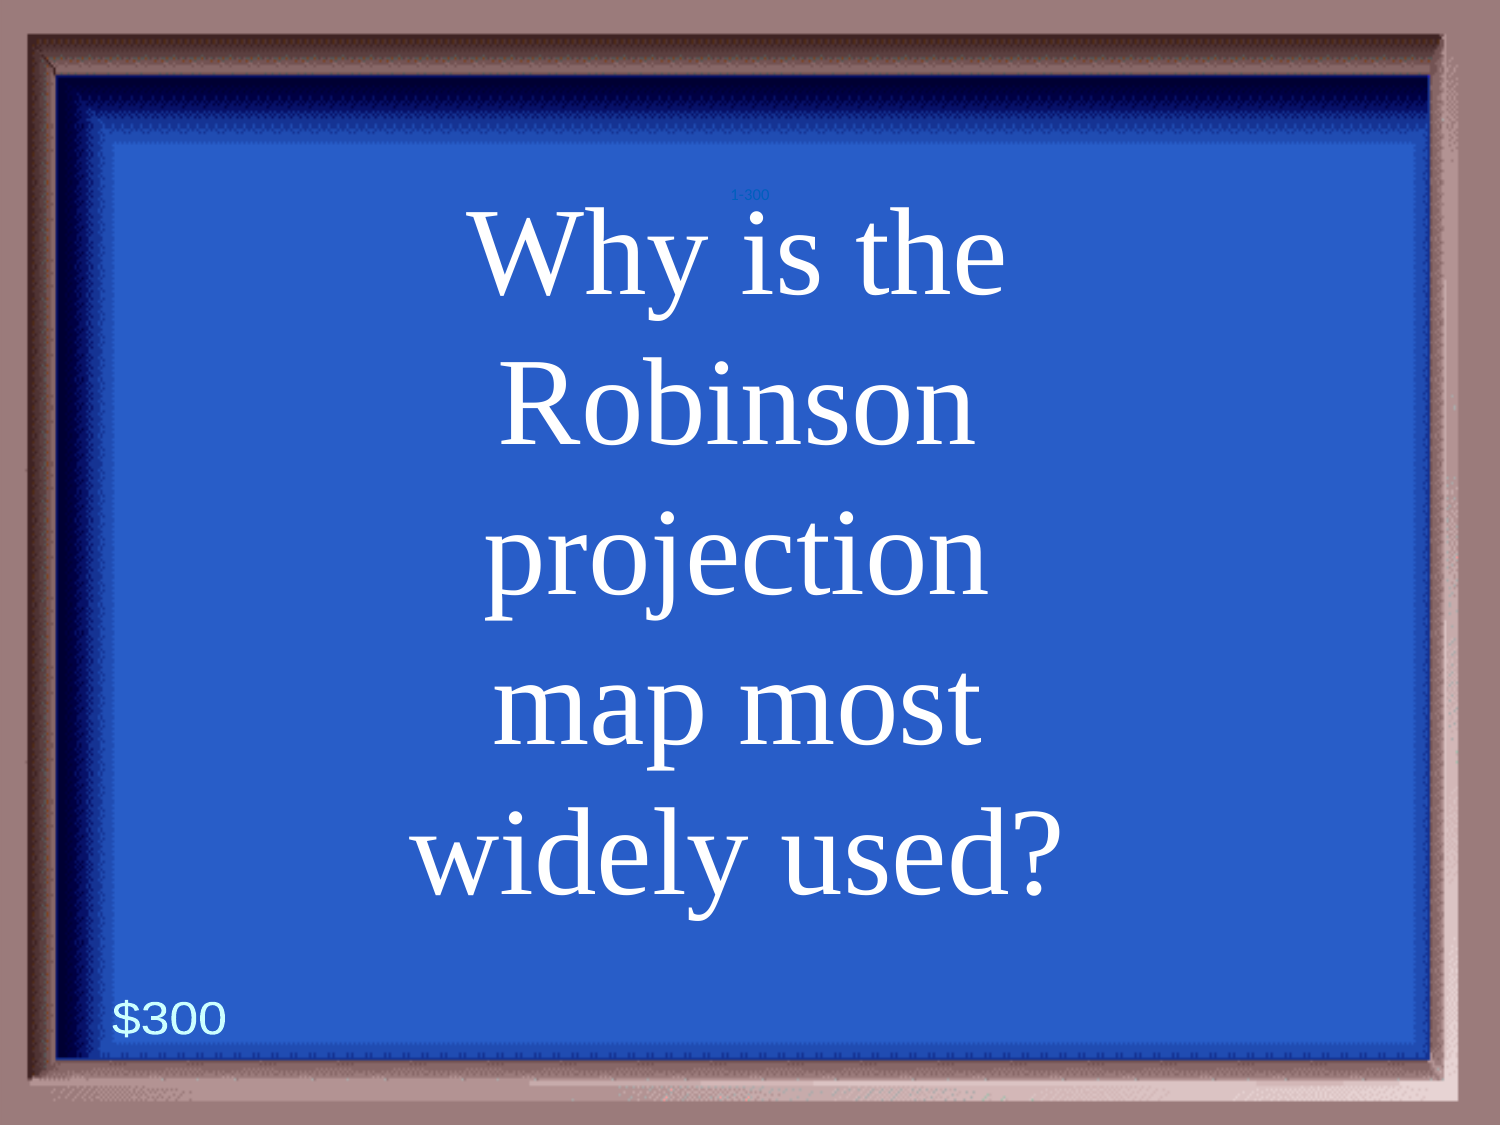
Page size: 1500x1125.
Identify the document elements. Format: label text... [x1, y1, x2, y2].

title 1-300 [112, 99, 1388, 288]
picture [0, 0, 1500, 1125]
text_box Why is the Robinson projection map most widely used? [362, 162, 1113, 928]
